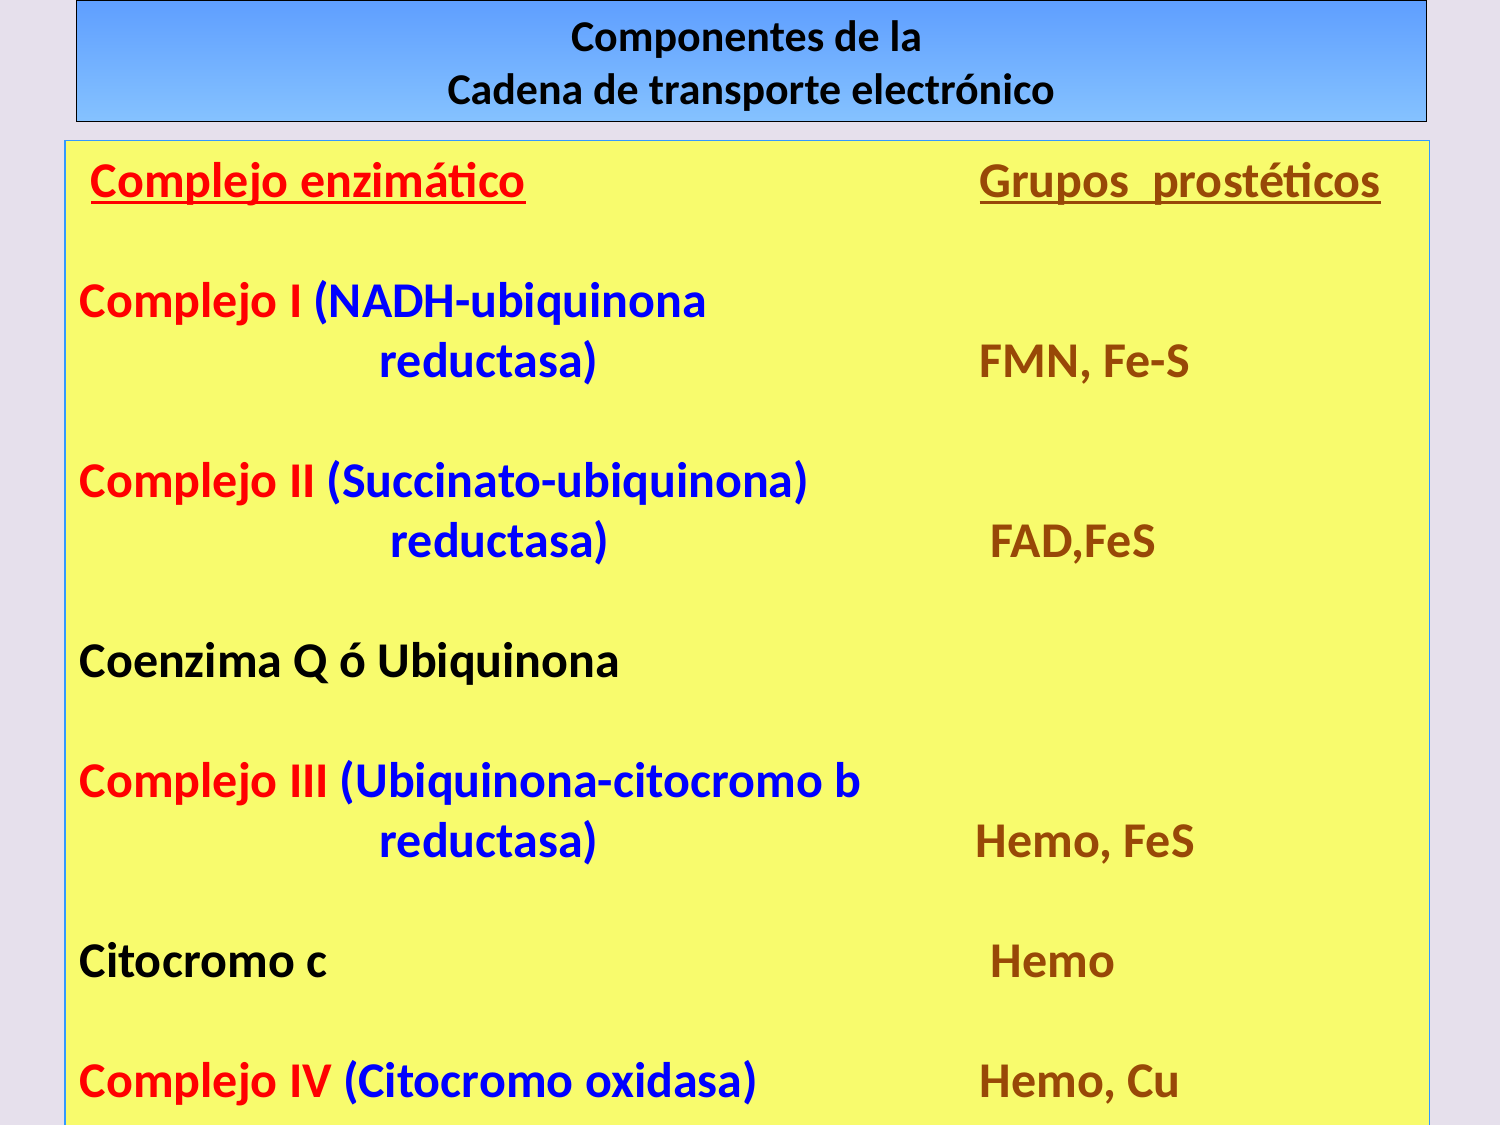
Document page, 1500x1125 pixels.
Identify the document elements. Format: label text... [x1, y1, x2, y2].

text_box Complejo enzimático Grupos prostéticos Complejo I (NADH-ubiquinona reductasa) FMN, Fe-S Complejo II (Succinato-ubiquinona) reductasa) FAD,FeS Coenzima Q ó Ubiquinona Complejo III (Ubiquinona-citocromo b reductasa) Hemo, FeS Citocromo c Hemo Complejo IV (Citocromo oxidasa) Hemo, Cu [64, 140, 1430, 1125]
title Componentes de la Cadena de transporte electrónico [76, 0, 1427, 122]
